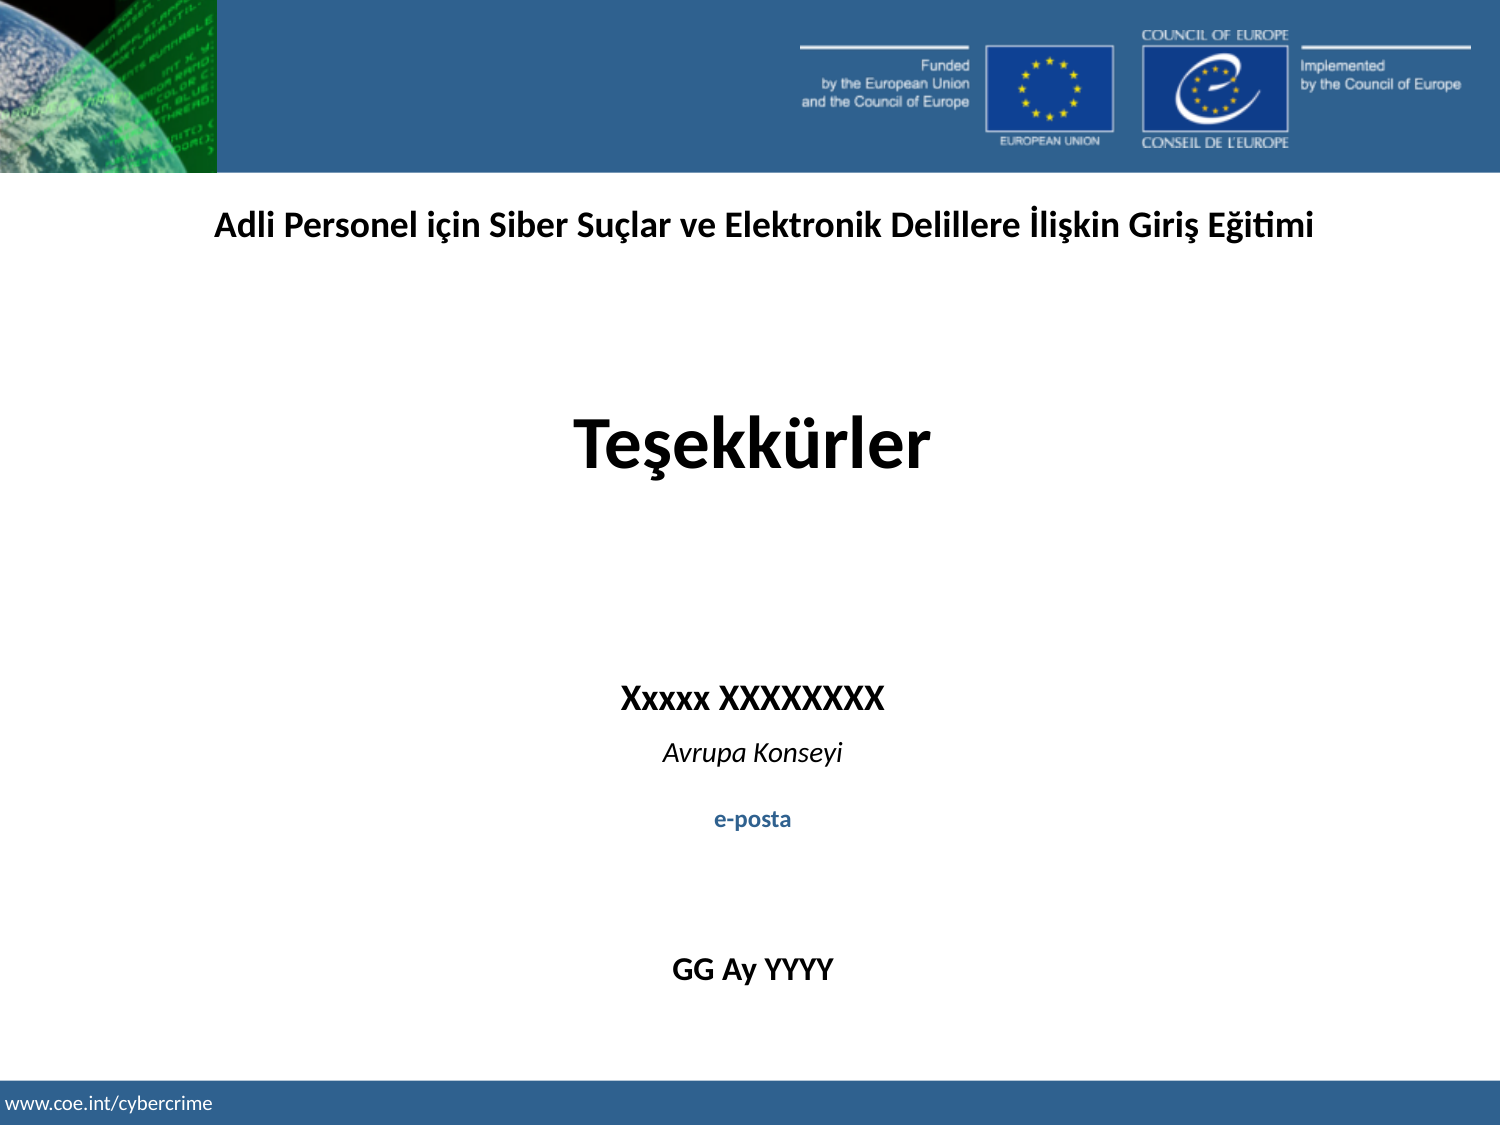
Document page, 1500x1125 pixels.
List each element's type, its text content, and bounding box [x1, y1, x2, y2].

picture [0, 1, 217, 173]
text_box Adli Personel için Siber Suçlar ve Elektronik Delillere İlişkin Giriş Eğitimi [59, 193, 1471, 253]
text_box Teşekkürler Xxxxx XXXXXXXX Avrupa Konseyi e-posta GG Ay YYYY [47, 385, 1459, 995]
picture [799, 30, 1471, 148]
